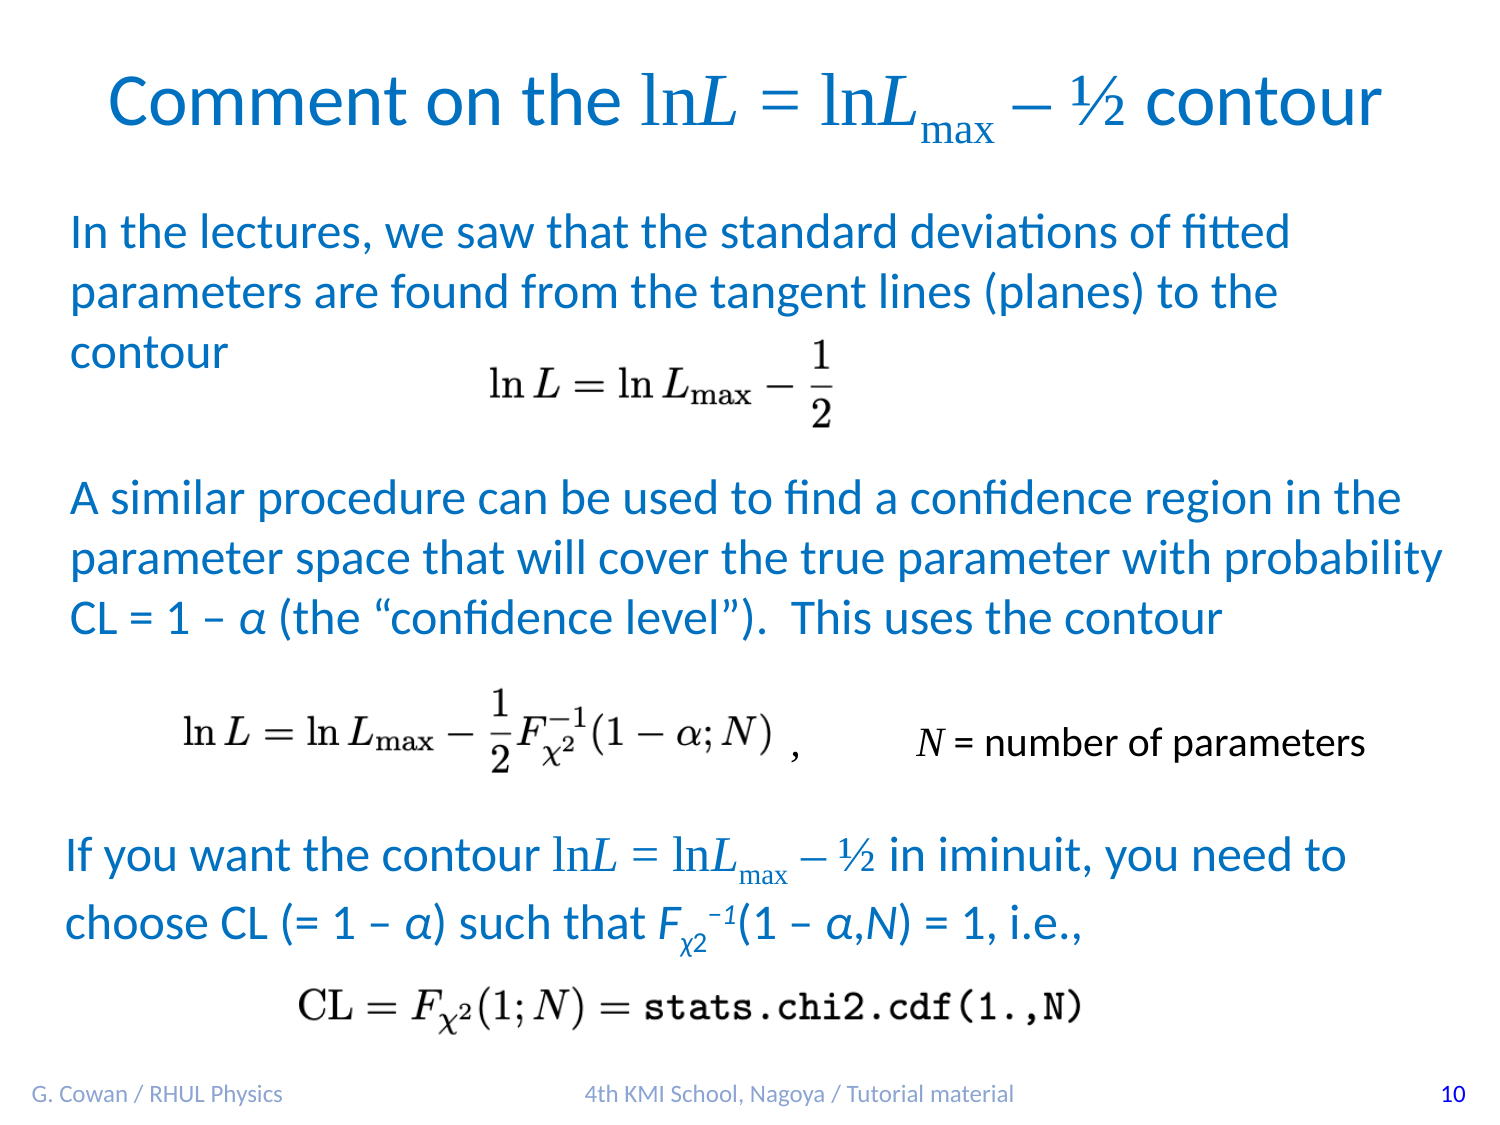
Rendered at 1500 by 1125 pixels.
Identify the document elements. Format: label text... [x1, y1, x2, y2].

picture [285, 963, 1103, 1047]
picture [468, 330, 868, 444]
slide_number G. Cowan / RHUL Physics [16, 1062, 338, 1123]
text_box A similar procedure can be used to find a confidence region in the parameter space that will cover the true parameter with probability CL = 1 – α (the “confidence level”). This uses the contour [55, 457, 1468, 652]
text_box , N = number of parameters [796, 707, 1382, 772]
text_box In the lectures, we saw that the standard deviations of fitted parameters are found from the tangent lines (planes) to the contour [55, 190, 1447, 386]
picture [167, 677, 791, 796]
slide_number 10 [1262, 1062, 1481, 1123]
footer 4th KMI School, Nagoya / Tutorial material [338, 1062, 1262, 1123]
text_box If you want the contour lnL = lnLmax – ½ in iminuit, you need to choose CL (= 1 – α) such that Fχ2−1(1 – α,N) = 1, i.e., [50, 814, 1367, 966]
text_box Comment on the lnL = lnLmax – ½ contour [93, 42, 1400, 160]
